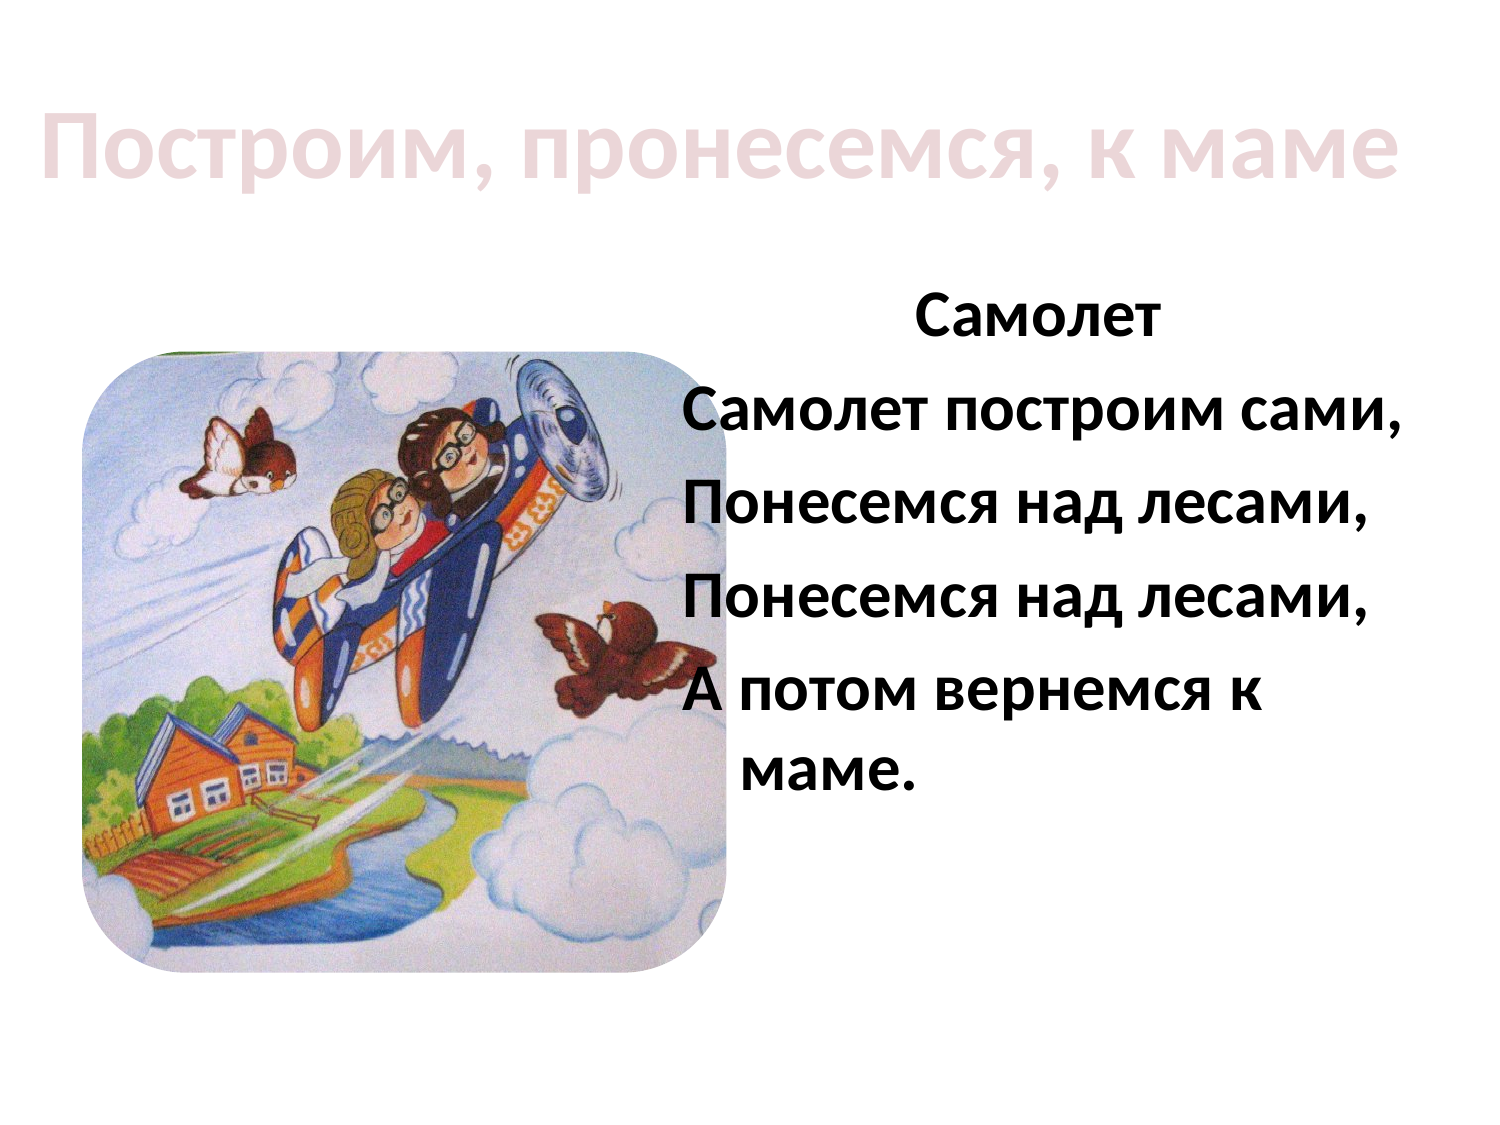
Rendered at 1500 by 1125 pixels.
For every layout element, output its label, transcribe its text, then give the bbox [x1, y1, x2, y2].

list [81, 351, 727, 973]
title Построим, пронесемся, к маме [0, 45, 1442, 233]
list Самолет Самолет построим сами, Понесемся над лесами, Понесемся над лесами, А потом вернемся к маме. [667, 262, 1425, 1005]
